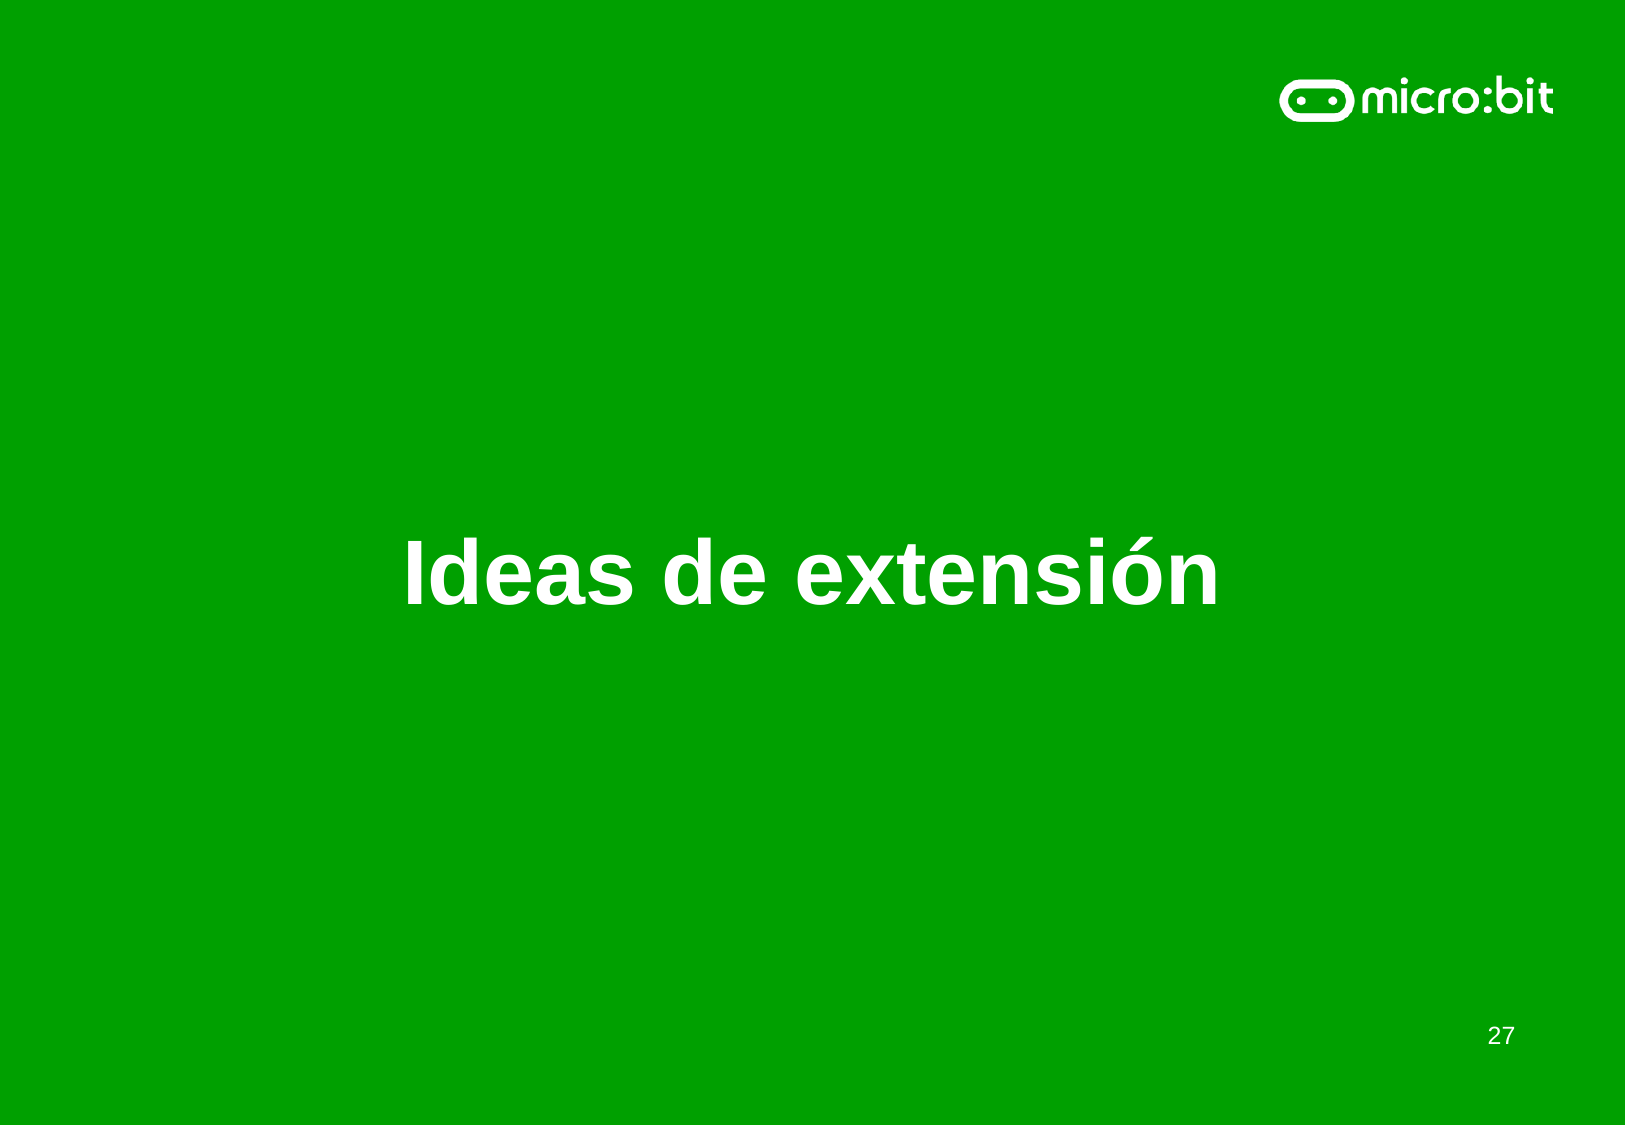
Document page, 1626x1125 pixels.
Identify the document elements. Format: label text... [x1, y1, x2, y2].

slide_number 27 [1164, 1004, 1531, 1065]
picture [1279, 75, 1553, 122]
list Ideas de extensión [373, 437, 1252, 687]
